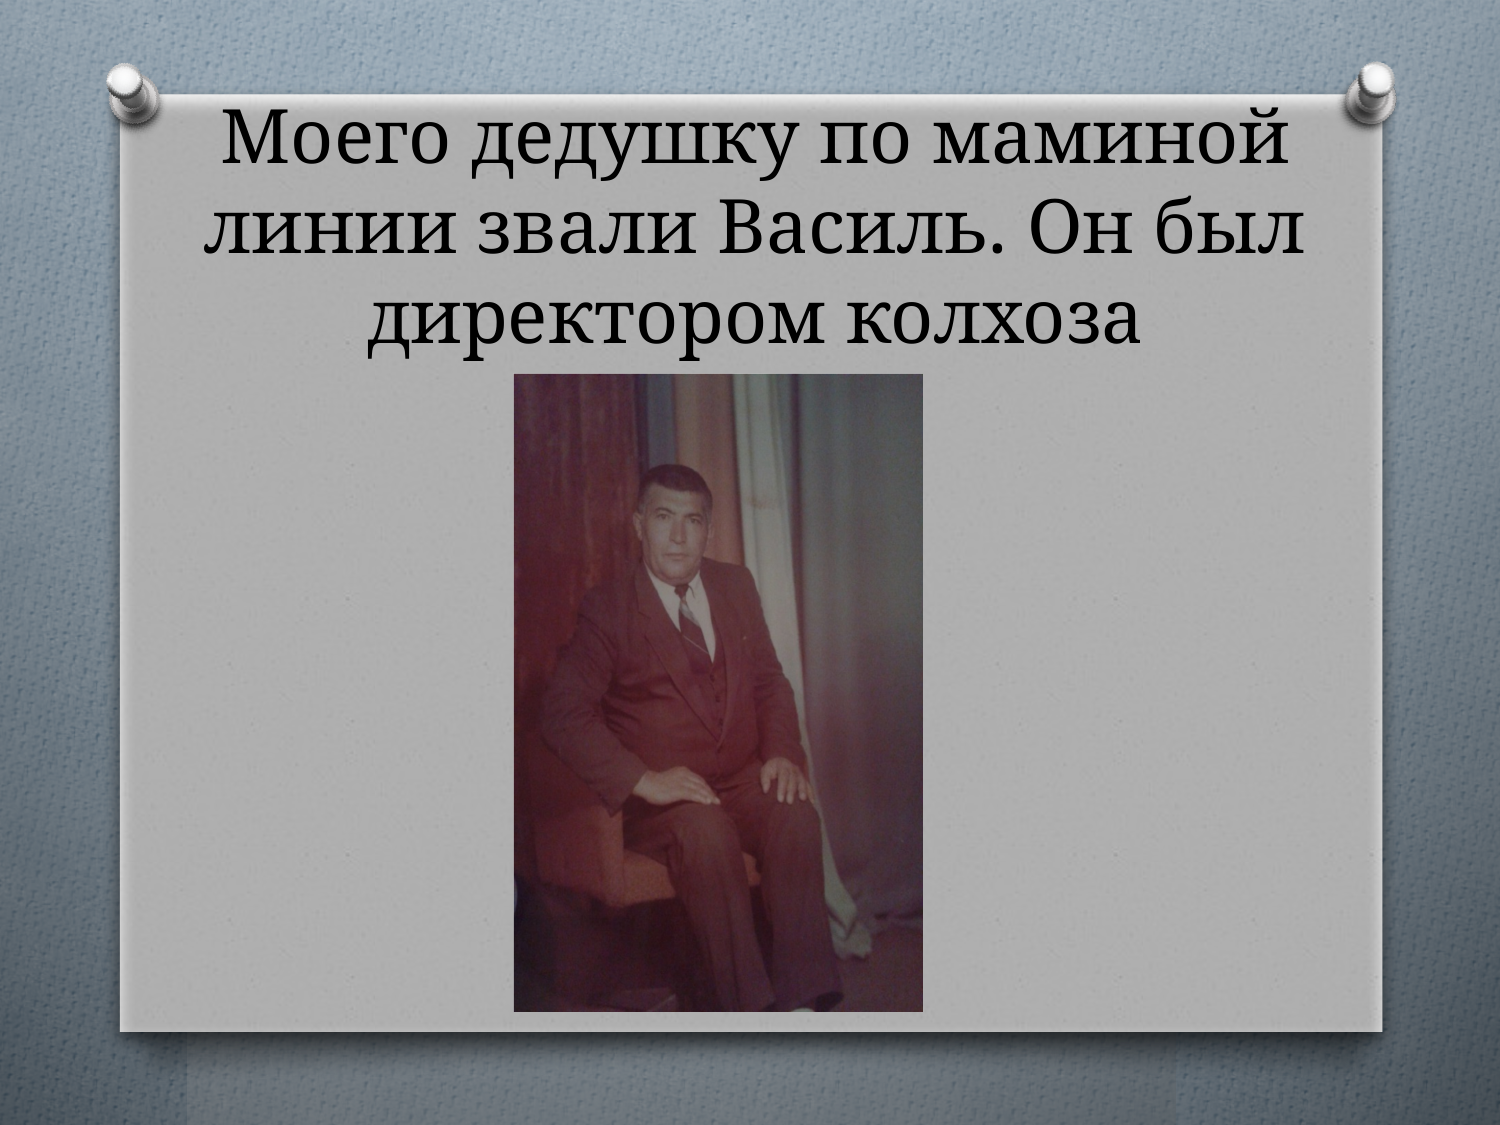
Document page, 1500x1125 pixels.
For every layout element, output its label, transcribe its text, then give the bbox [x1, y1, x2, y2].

picture [75, 29, 198, 137]
picture [398, 374, 1038, 1012]
title Моего дедушку по маминой линии звали Василь. Он был директором колхоза [123, 125, 1388, 323]
picture [1317, 35, 1439, 142]
